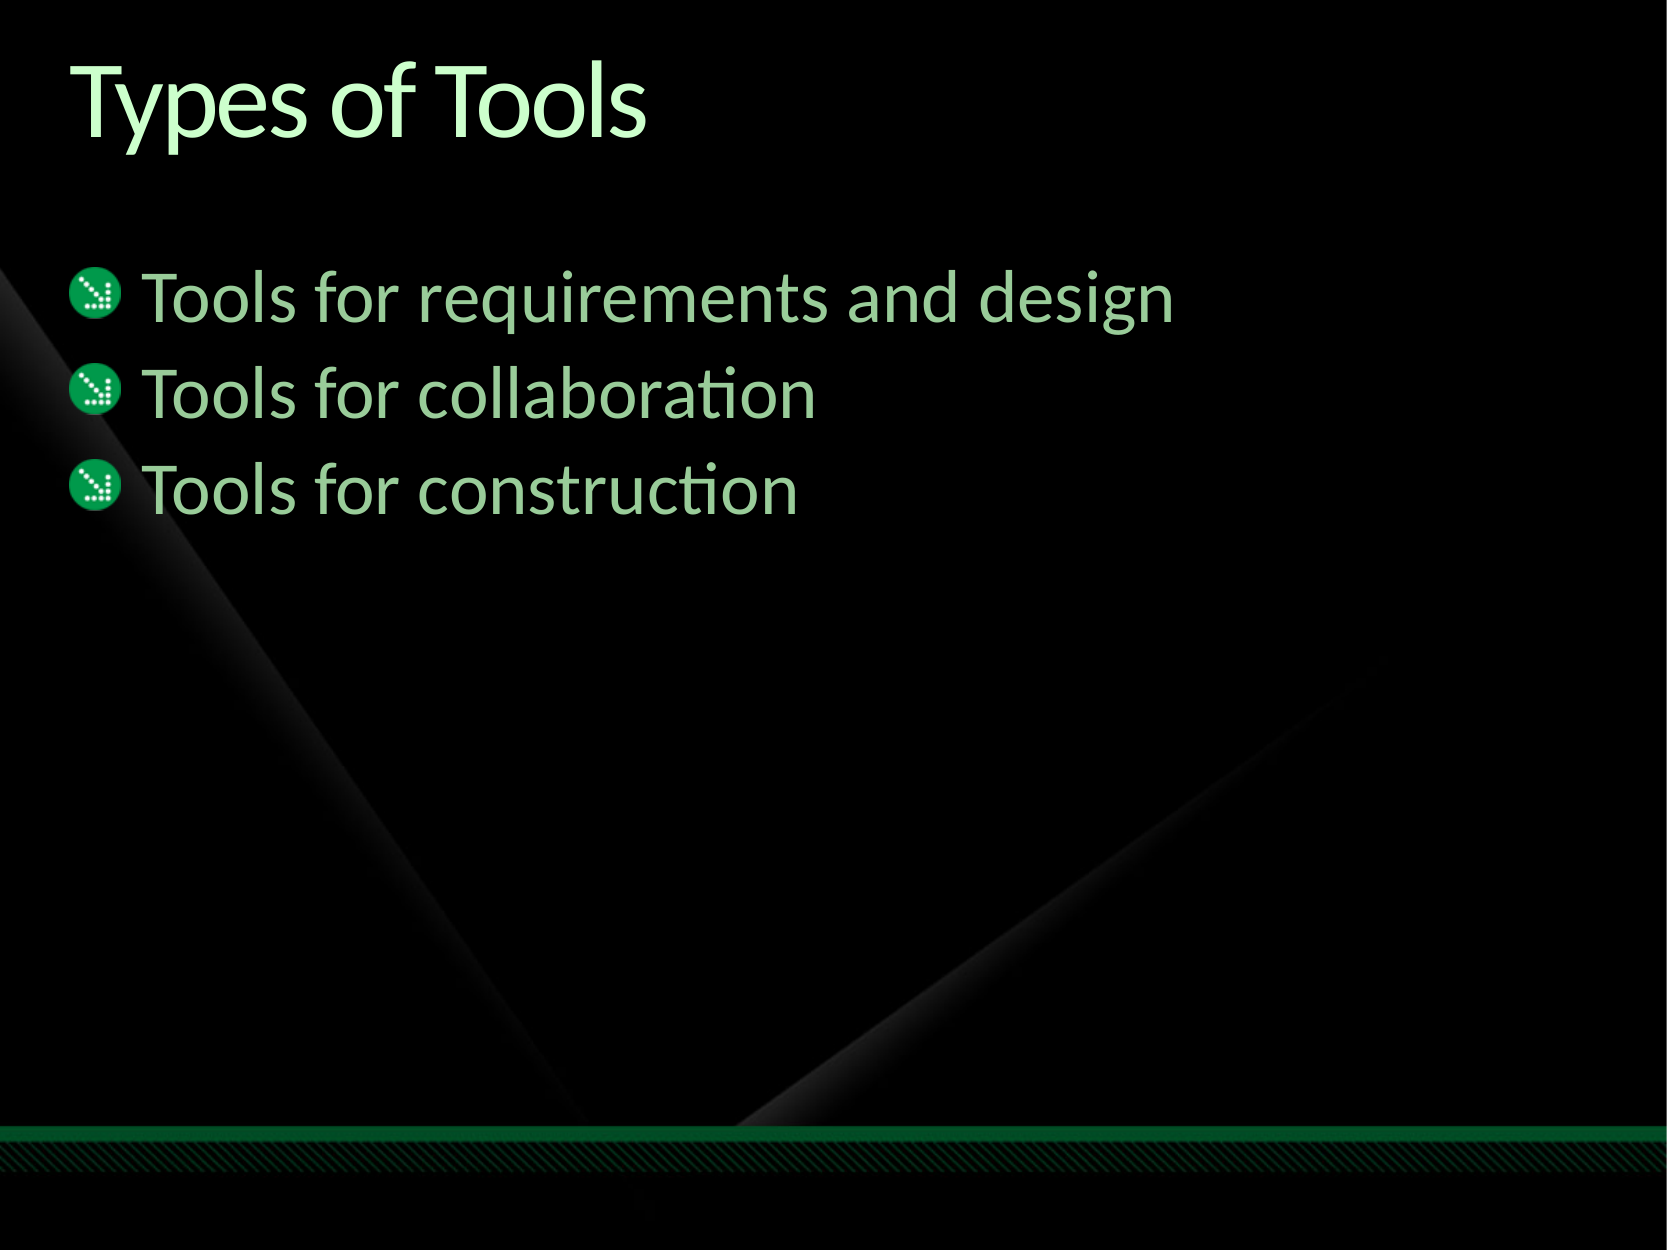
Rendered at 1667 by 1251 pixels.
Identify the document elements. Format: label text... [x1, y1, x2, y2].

picture [0, 0, 1667, 1250]
list Tools for requirements and design Tools for collaboration Tools for construction [69, 257, 1598, 540]
title Types of Tools [69, 41, 1598, 164]
